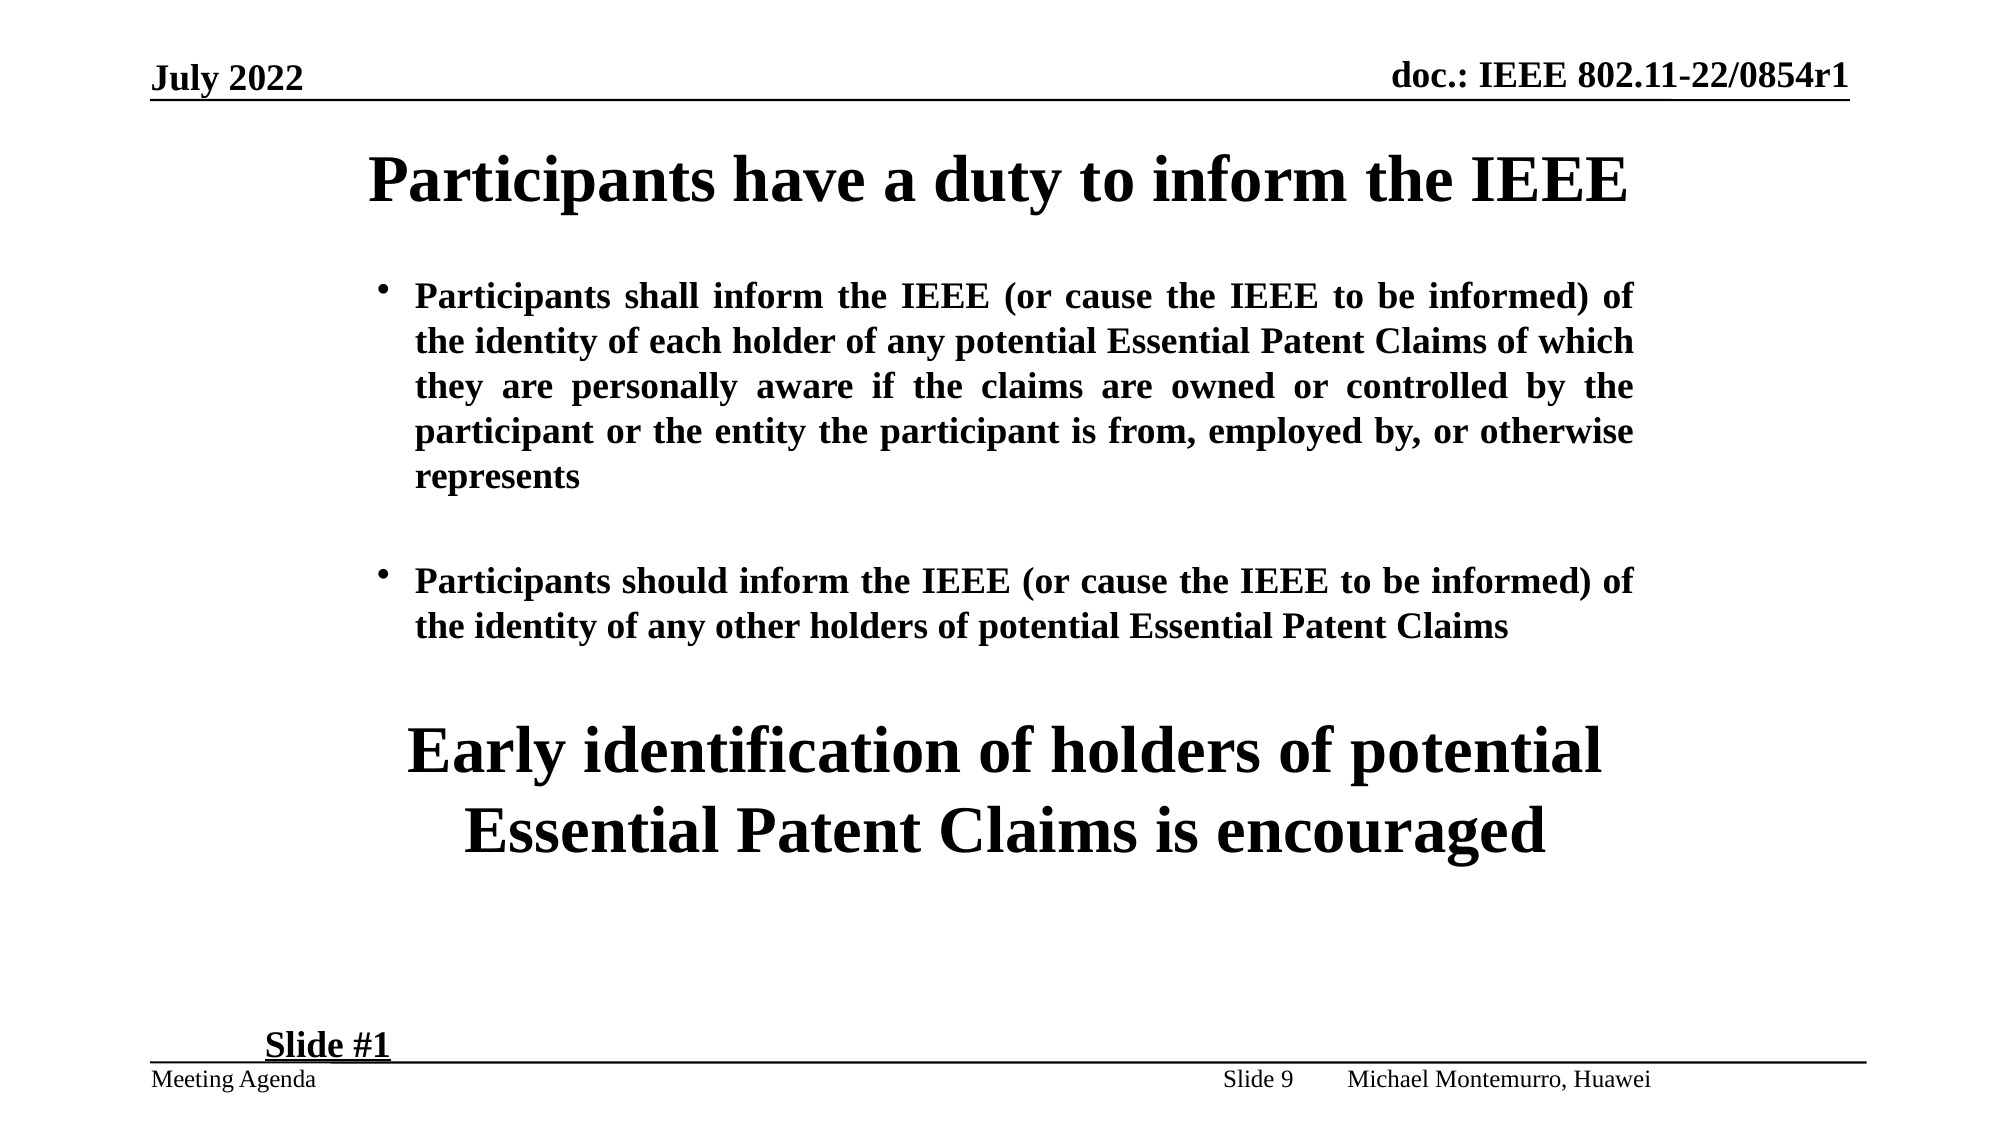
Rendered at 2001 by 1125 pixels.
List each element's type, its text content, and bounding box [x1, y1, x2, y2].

text_box Participants have a duty to inform the IEEE [350, 87, 1650, 263]
footer Michael Montemurro, Huawei [1249, 1061, 1652, 1093]
text_box Slide #1 [250, 1012, 407, 1073]
text_box [337, 37, 1688, 163]
text_box Participants shall inform the IEEE (or cause the IEEE to be informed) of the identity of each holder of any potential Essential Patent Claims of which they are personally aware if the claims are owned or controlled by the participant or the entity the participant is from, employed by, or otherwise represents Participants should inform the IEEE (or cause the IEEE to be informed) of the identity of any other holders of potential Essential Patent Claims Early identification of holders of potential Essential Patent Claims is encouraged [362, 263, 1650, 1100]
